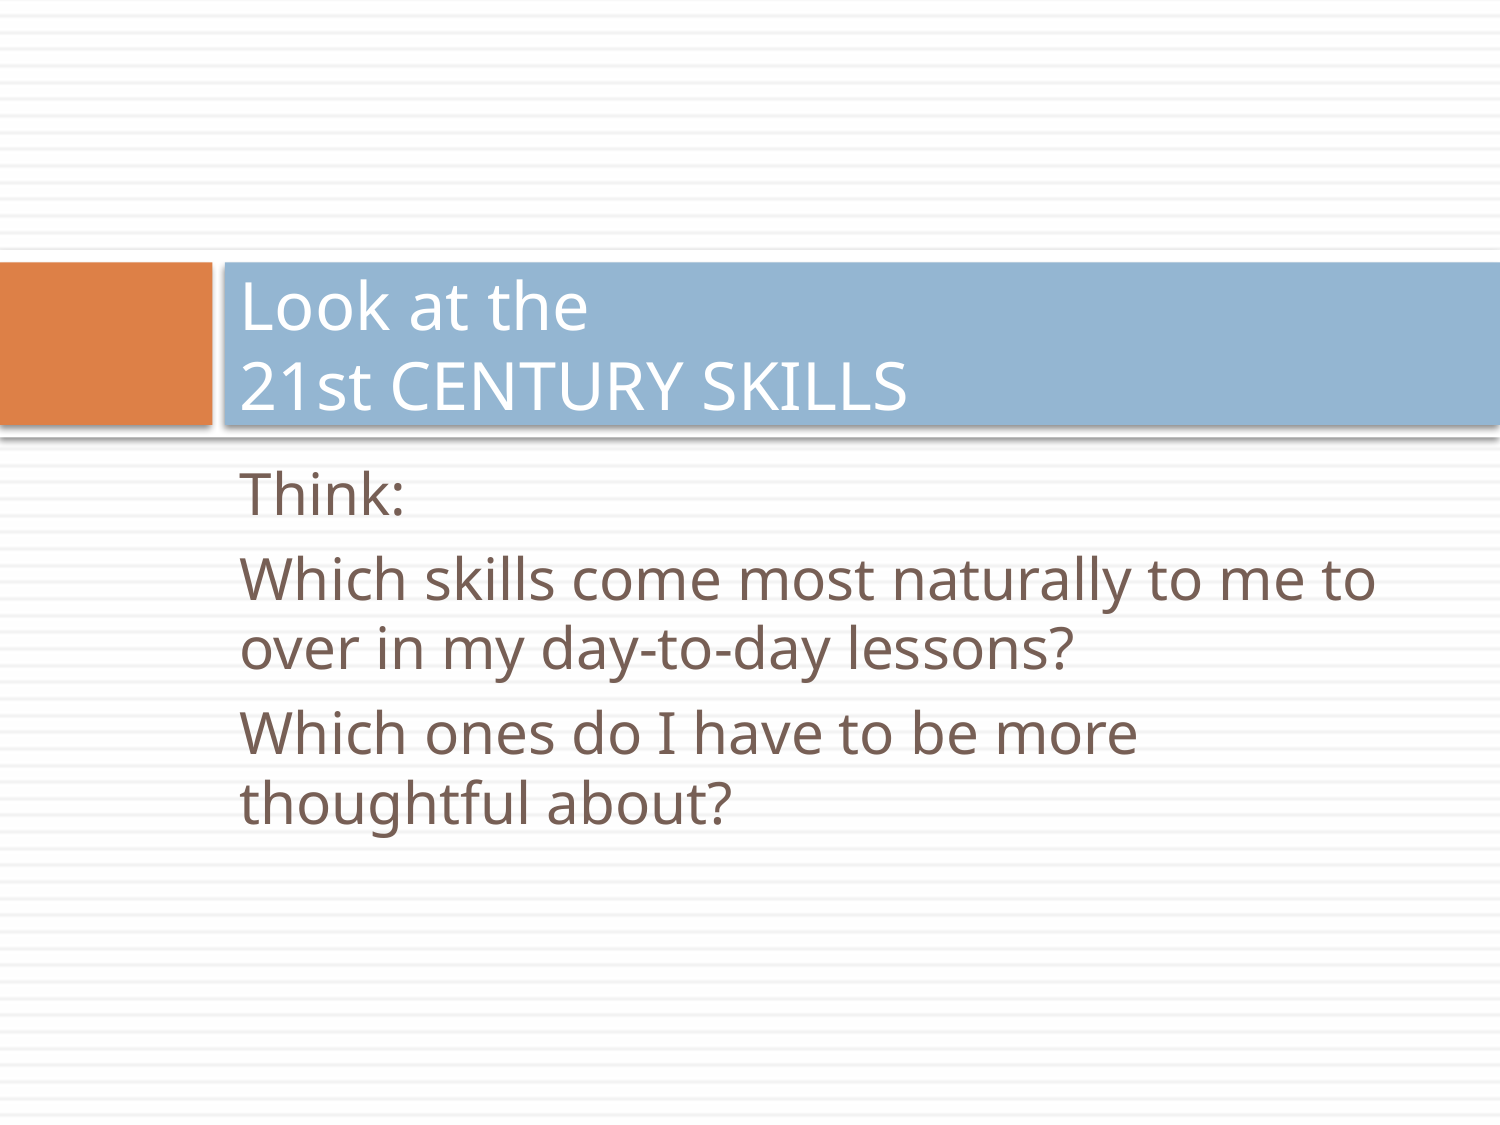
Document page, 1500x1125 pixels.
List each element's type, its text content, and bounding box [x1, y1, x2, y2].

title Look at the 21st CENTURY SKILLS [225, 262, 1475, 425]
list Think: Which skills come most naturally to me to over in my day-to-day lessons? Which ones do I have to be more thoughtful about? [225, 450, 1394, 925]
